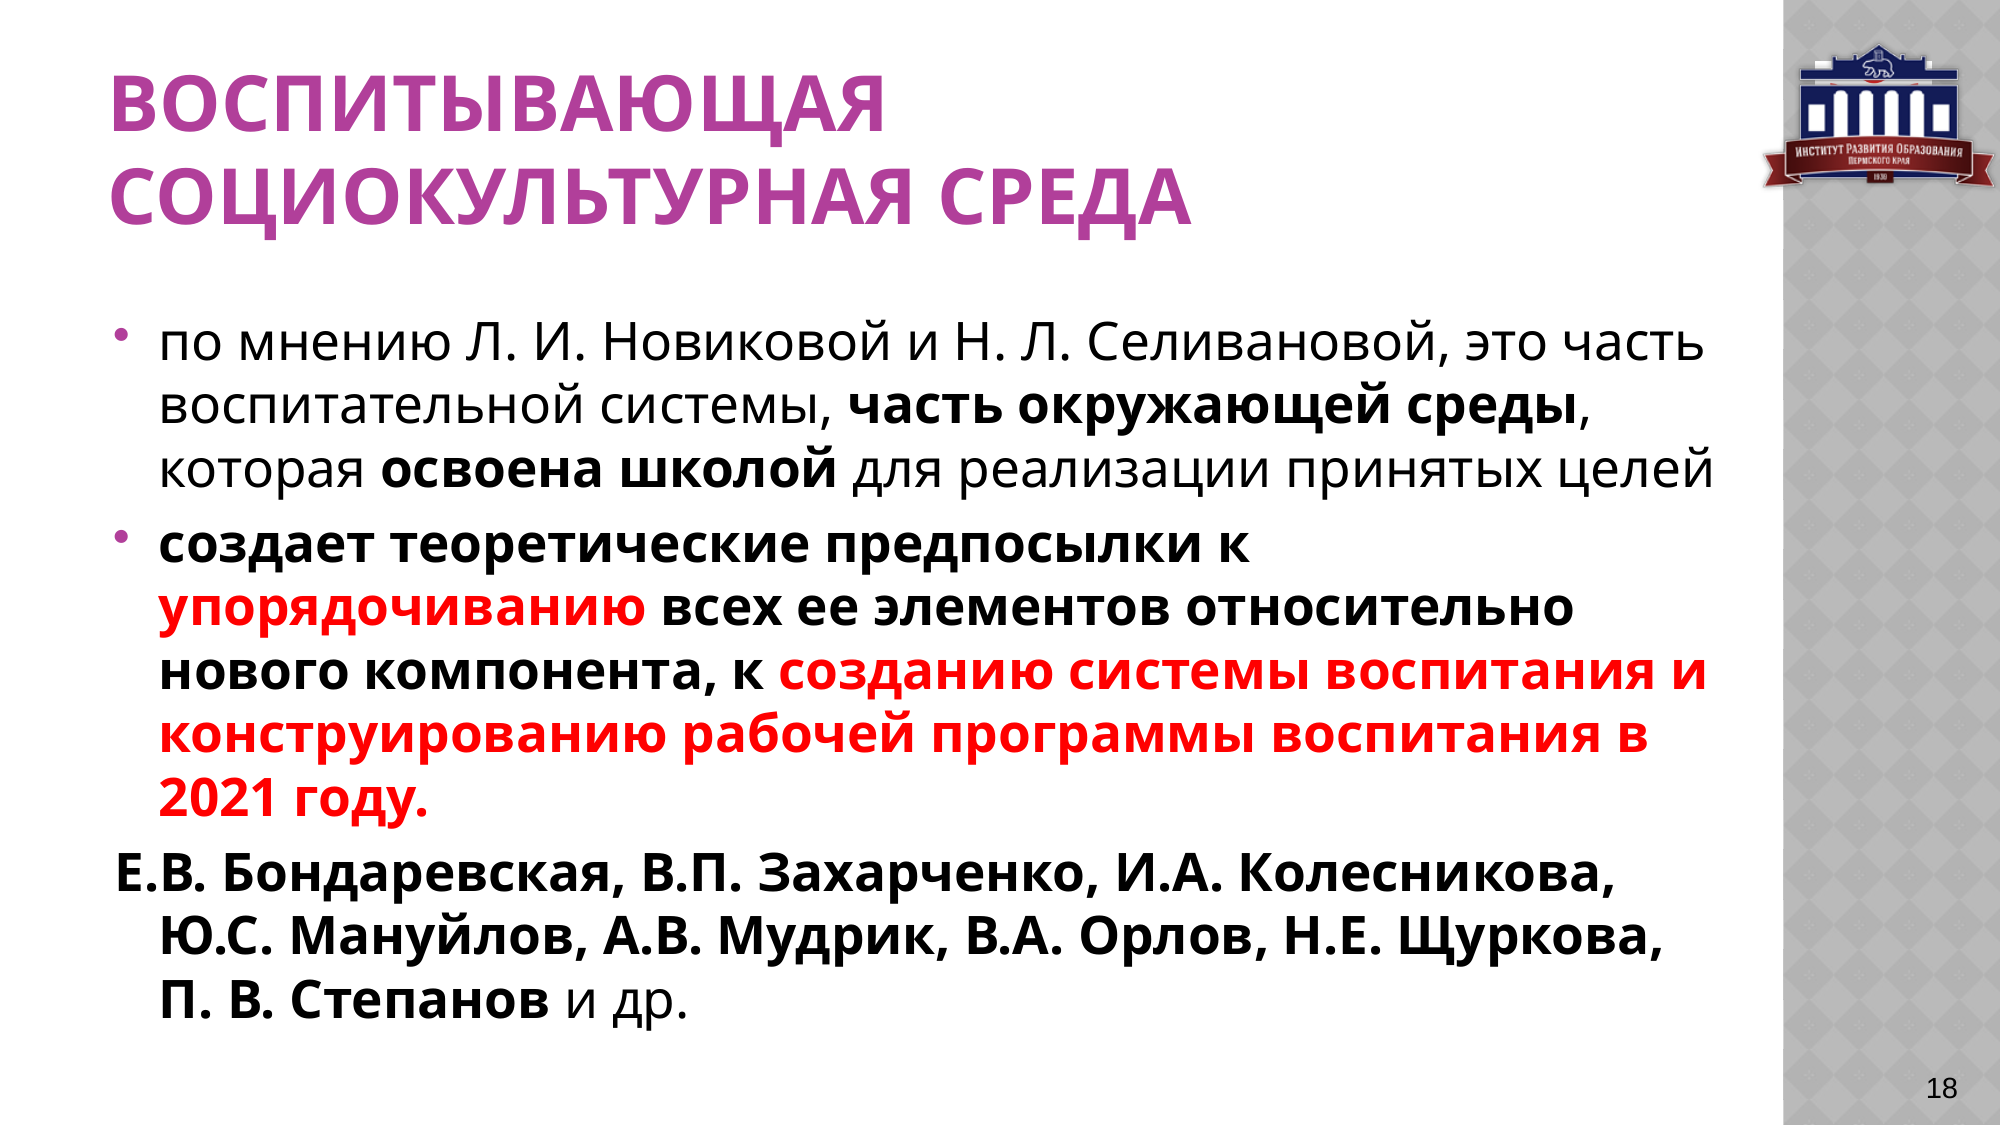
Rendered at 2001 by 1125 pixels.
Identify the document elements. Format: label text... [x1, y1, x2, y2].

list по мнению Л. И. Новиковой и Н. Л. Селивановой, это часть воспитательной системы, часть окружающей среды, которая освоена школой для реализации принятых целей создает теоретические предпосылки к упорядочиванию всех ее элементов относительно нового компонента, к созданию системы воспитания и конструированию рабочей программы воспитания в 2021 году. Е.В. Бондаревская, В.П. Захарченко, И.А. Колесникова, Ю.С. Мануйлов, А.В. Мудрик, В.А. Орлов, Н.Е. Щуркова, П. В. Степанов и др. [99, 299, 1734, 1067]
title Воспитывающая социокультурная среда [99, 52, 1684, 240]
picture [1757, 38, 2000, 194]
